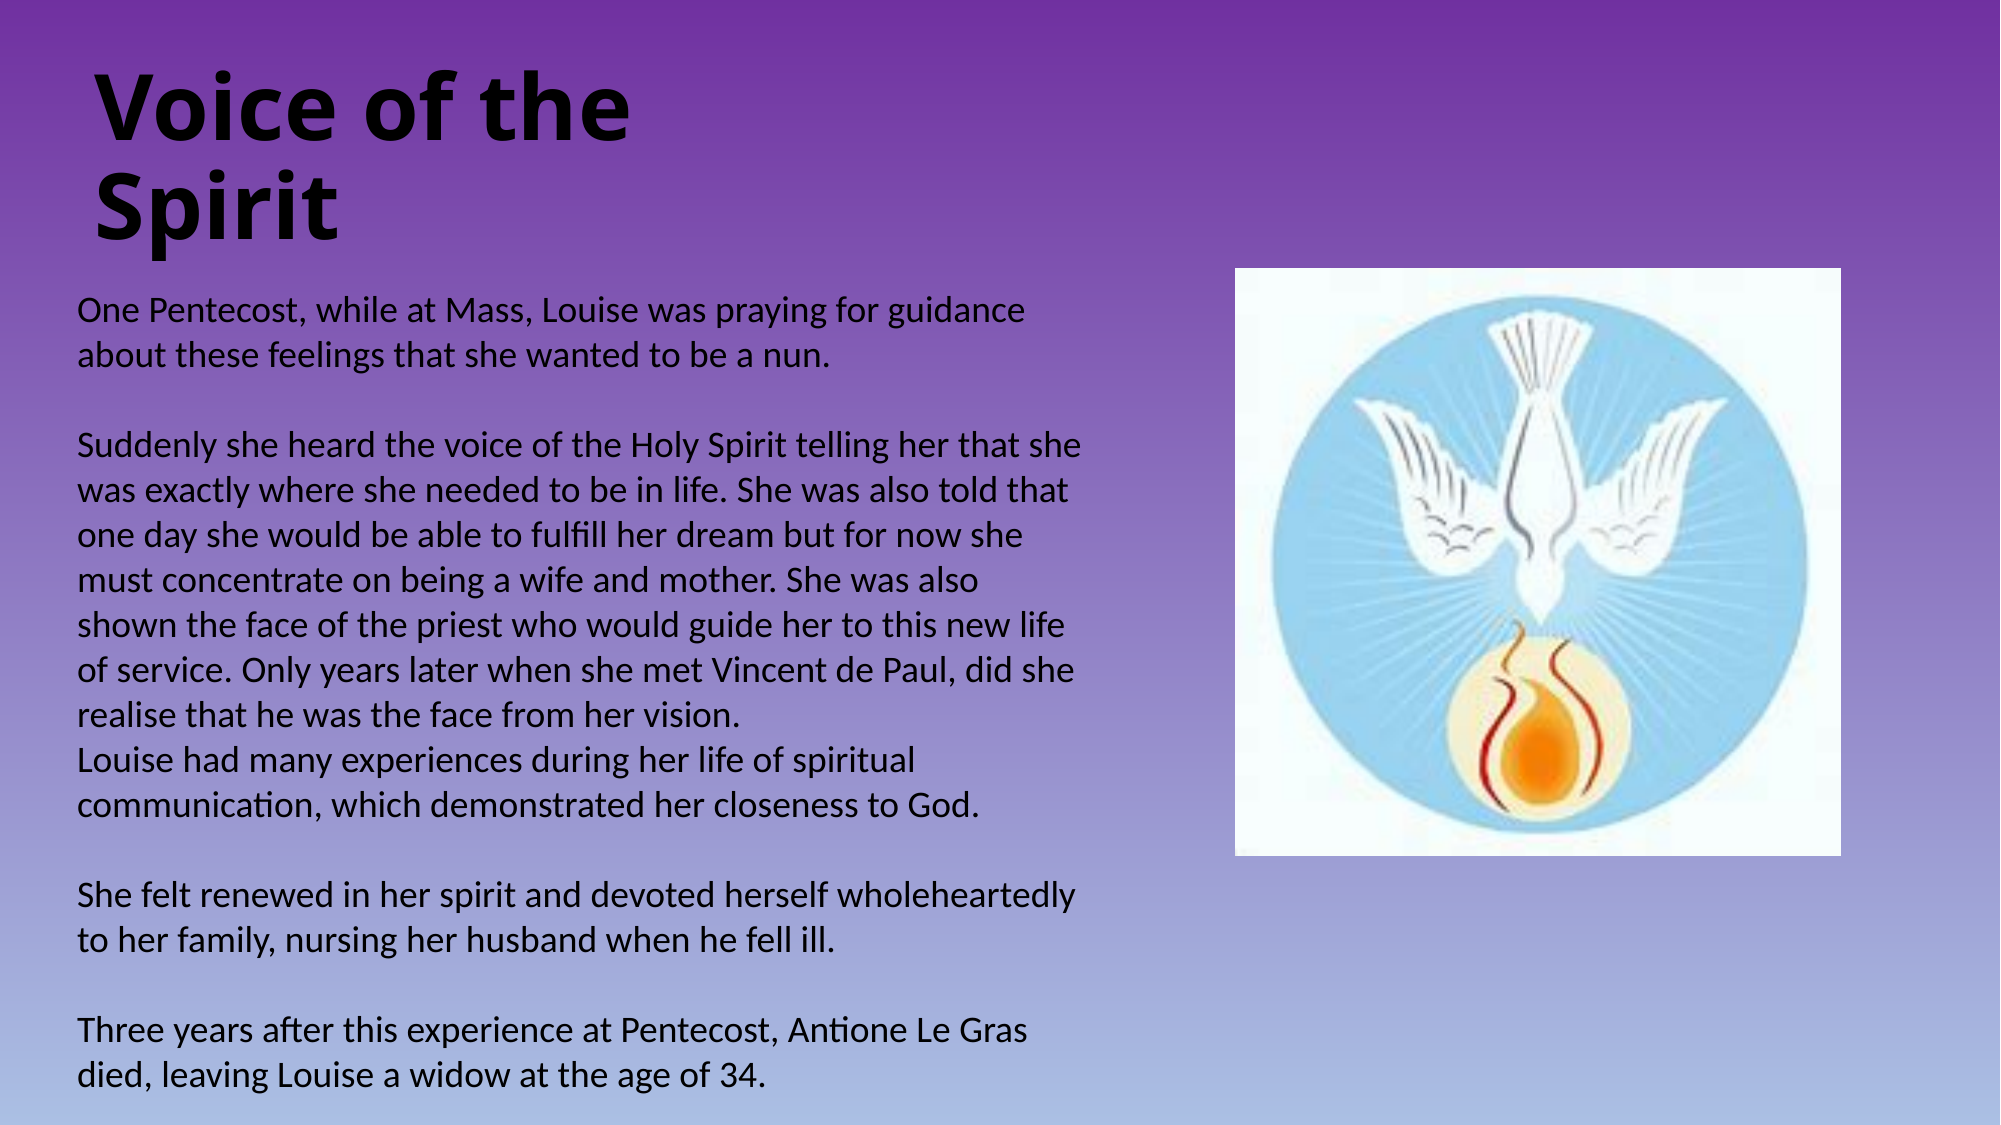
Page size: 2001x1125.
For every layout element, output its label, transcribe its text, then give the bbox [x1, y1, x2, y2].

title Voice of the Spirit [79, 51, 843, 269]
picture [1235, 268, 1841, 856]
text_box One Pentecost, while at Mass, Louise was praying for guidance about these feelings that she wanted to be a nun. Suddenly she heard the voice of the Holy Spirit telling her that she was exactly where she needed to be in life. She was also told that one day she would be able to fulfill her dream but for now she must concentrate on being a wife and mother. She was also shown the face of the priest who would guide her to this new life of service. Only years later when she met Vincent de Paul, did she realise that he was the face from her vision. Louise had many experiences during her life of spiritual communication, which demonstrated her closeness to God. She felt renewed in her spirit and devoted herself wholeheartedly to her family, nursing her husband when he fell ill. Three years after this experience at Pentecost, Antione Le Gras died, leaving Louise a widow at the age of 34. [62, 277, 1101, 1102]
